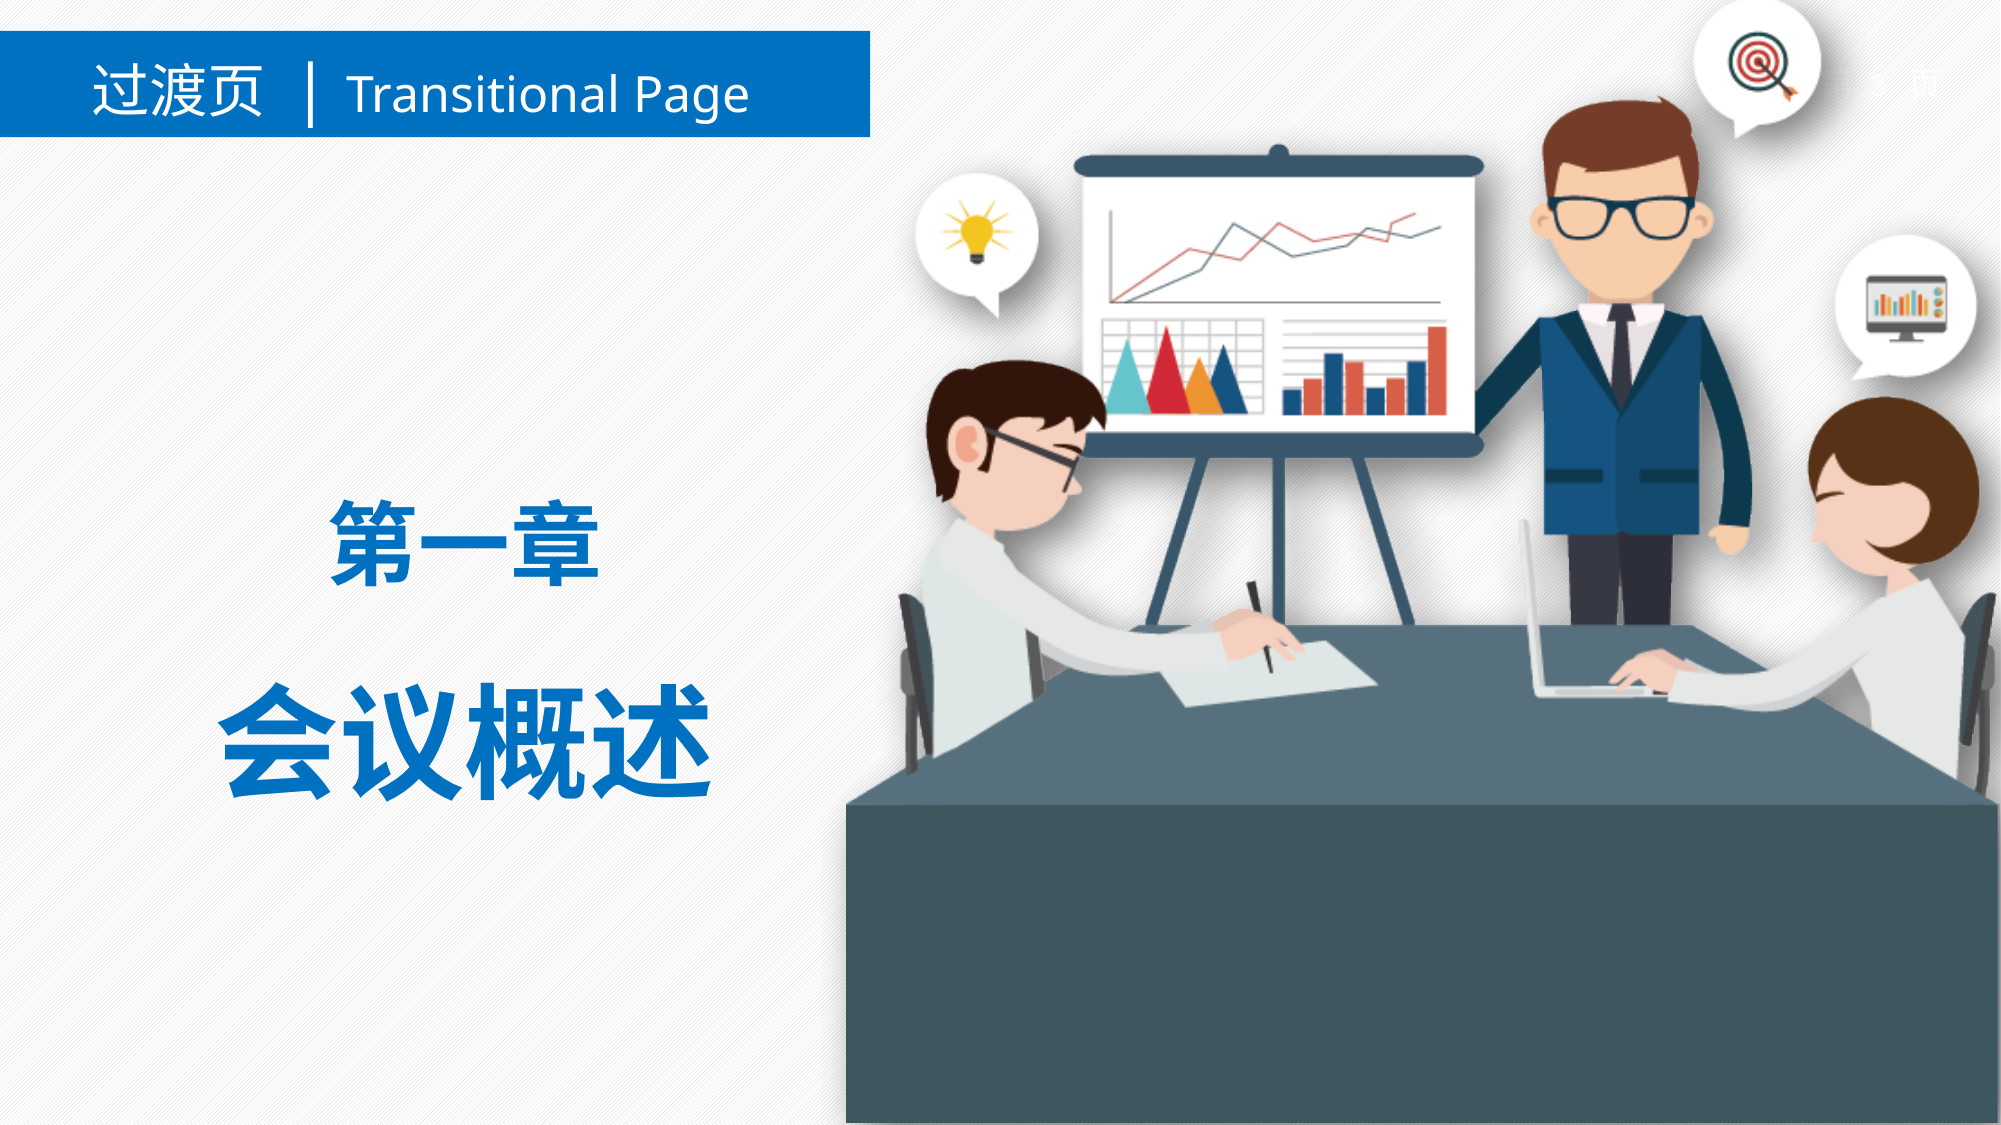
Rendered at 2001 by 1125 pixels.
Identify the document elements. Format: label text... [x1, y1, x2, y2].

picture [846, 0, 2000, 1123]
text_box 第一章 [311, 479, 617, 605]
text_box 会议概述 [199, 656, 730, 822]
